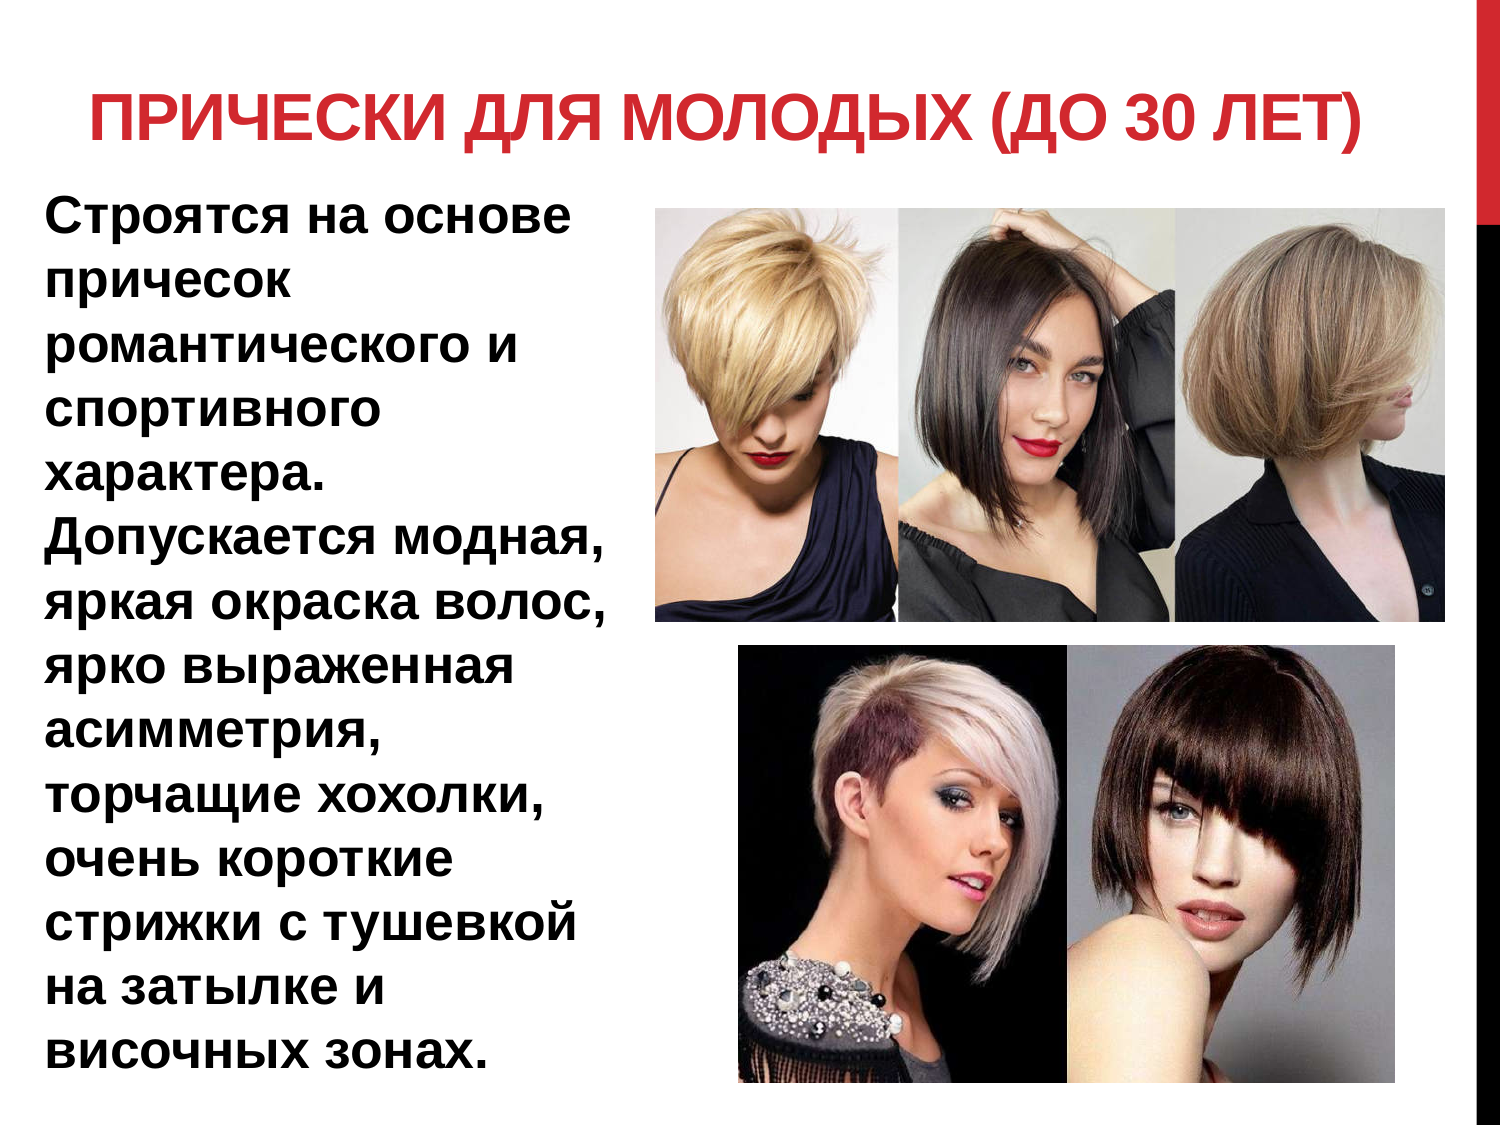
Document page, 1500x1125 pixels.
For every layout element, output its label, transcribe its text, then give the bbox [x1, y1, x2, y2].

picture [737, 644, 1395, 1083]
title Прически для молодых (до 30 лет) [41, 25, 1412, 161]
picture [654, 207, 1446, 623]
list Строятся на основе причесок романтического и спортивного характера. Допускается модная, яркая окраска волос, ярко выраженная асимметрия, торчащие хохолки, очень короткие стрижки с тушевкой на затылке и височных зонах. [29, 172, 644, 1094]
